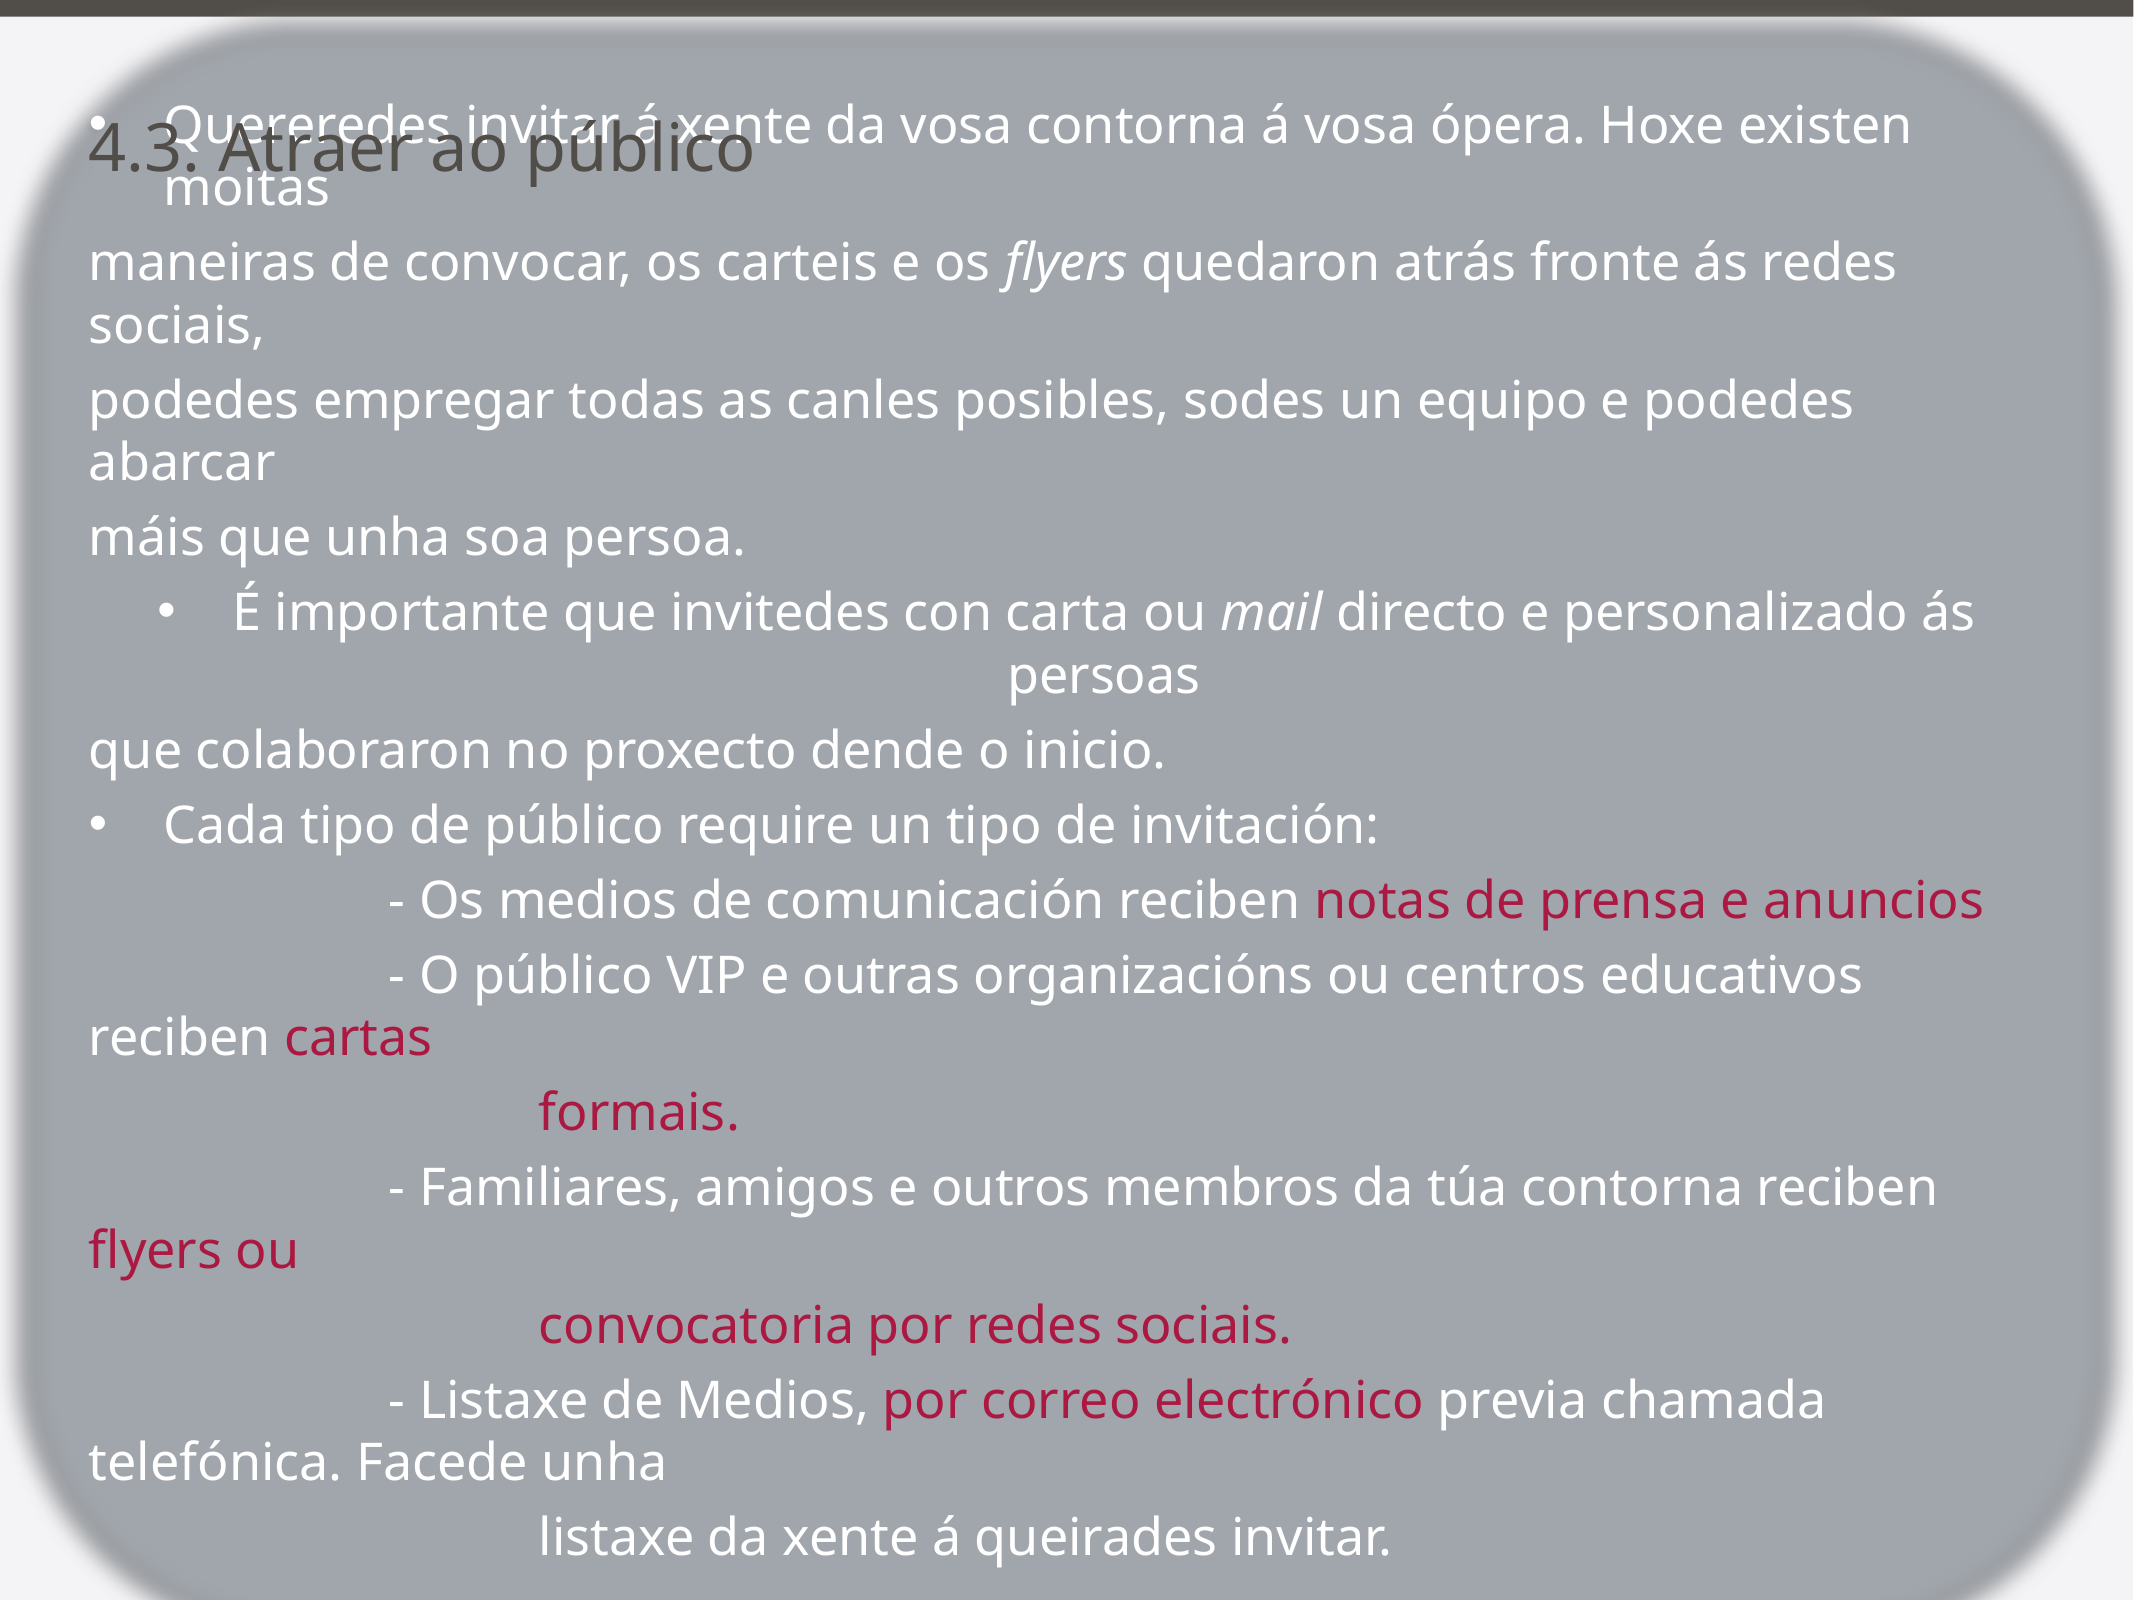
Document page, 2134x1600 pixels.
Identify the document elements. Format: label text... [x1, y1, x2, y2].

text_box Quereredes invitar á xente da vosa contorna á vosa ópera. Hoxe existen moitas maneiras de convocar, os carteis e os flyers quedaron atrás fronte ás redes sociais, podedes empregar todas as canles posibles, sodes un equipo e podedes abarcar máis que unha soa persoa. É importante que invitedes con carta ou mail directo e personalizado ás persoas que colaboraron no proxecto dende o inicio. Cada tipo de público require un tipo de invitación: - Os medios de comunicación reciben notas de prensa e anuncios - O público VIP e outras organizacións ou centros educativos reciben cartas formais. - Familiares, amigos e outros membros da túa contorna reciben flyers ou convocatoria por redes sociais. - Listaxe de Medios, por correo electrónico previa chamada telefónica. Facede unha listaxe da xente á queirades invitar. [45, 48, 2092, 1600]
text_box 4.3. Atraer ao público [80, 95, 766, 193]
